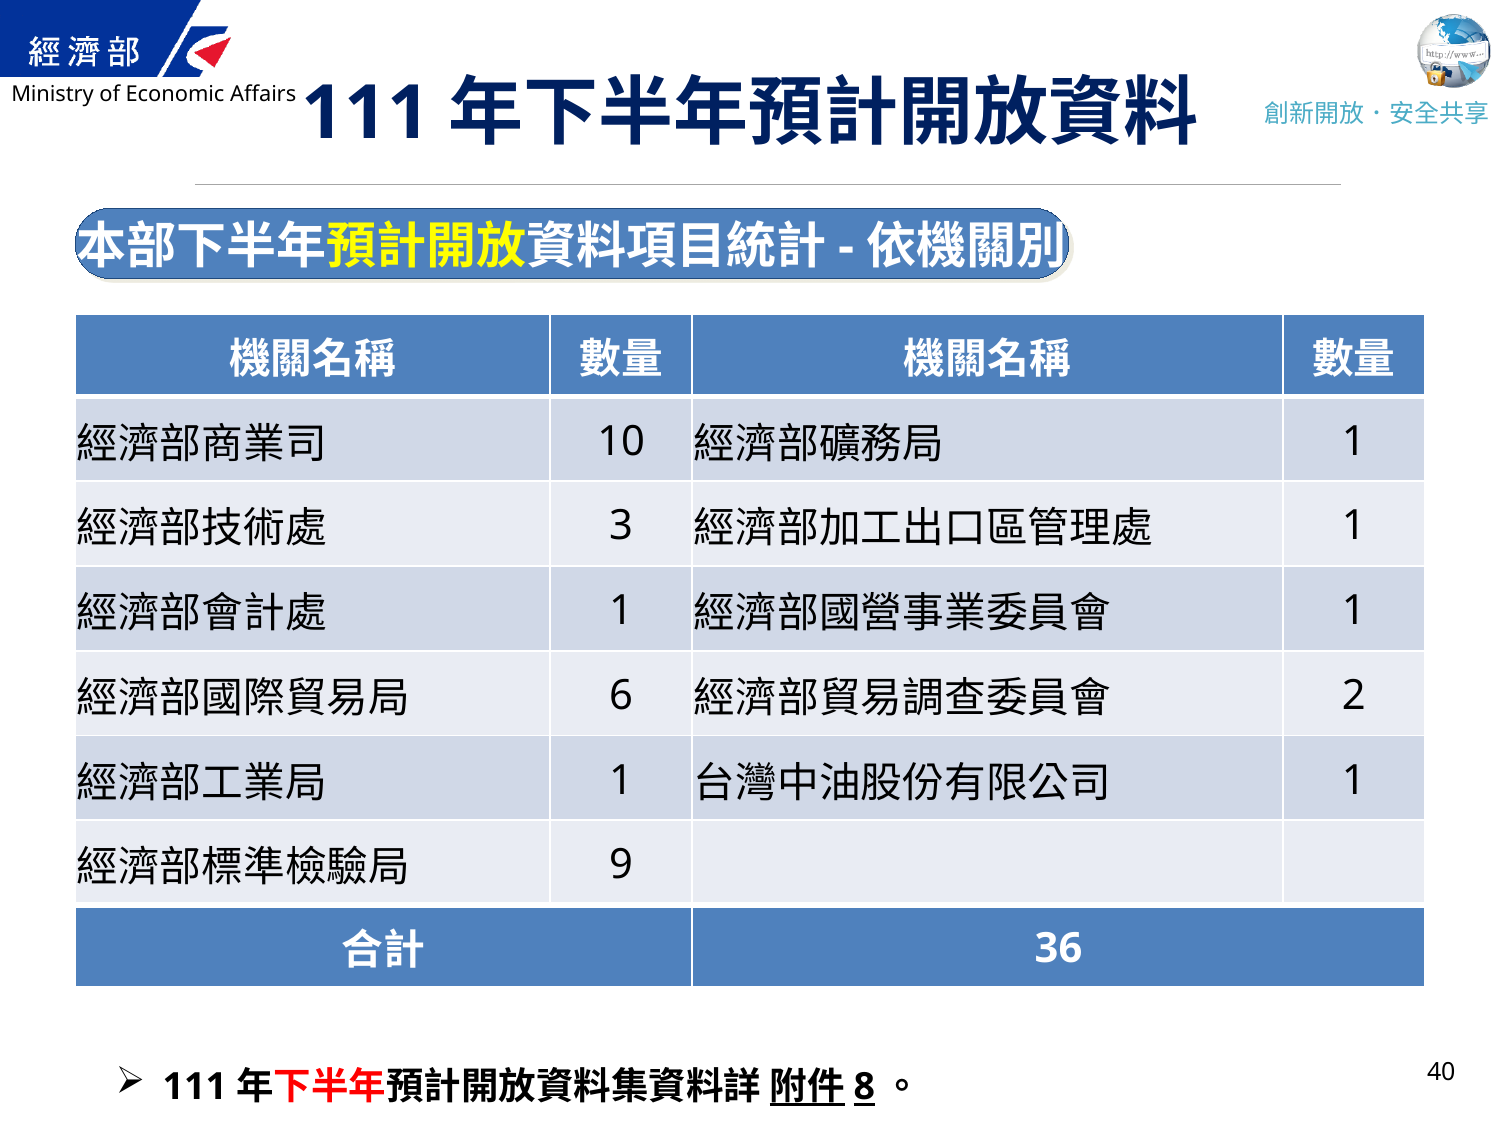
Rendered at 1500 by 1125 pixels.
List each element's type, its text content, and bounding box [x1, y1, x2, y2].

table_header 機關名稱 [693, 315, 1282, 394]
table_cell [1284, 821, 1424, 902]
table_cell 1 [1284, 736, 1424, 819]
text_box 111年下半年預計開放資料集資料詳 附件8。 [100, 1054, 937, 1115]
table_cell 1 [1284, 567, 1424, 650]
table_header 數量 [1284, 315, 1424, 394]
table_cell 經濟部會計處 [76, 567, 549, 650]
table_cell 經濟部貿易調查委員會 [693, 652, 1282, 735]
table_cell 1 [551, 567, 691, 650]
text_box 本部下半年預計開放資料項目統計-依機關別 [75, 208, 1069, 279]
table_cell 2 [1284, 652, 1424, 735]
table_cell 36 [693, 908, 1424, 986]
table_cell 3 [551, 482, 691, 565]
table_cell 經濟部標準檢驗局 [76, 821, 549, 902]
table_cell 1 [551, 736, 691, 819]
table_cell 6 [551, 652, 691, 735]
table_cell 經濟部工業局 [76, 736, 549, 819]
picture [0, 0, 231, 77]
table_cell 經濟部加工出口區管理處 [693, 482, 1282, 565]
table_cell 10 [551, 399, 691, 480]
table_cell 經濟部技術處 [76, 482, 549, 565]
table_header 數量 [551, 315, 691, 394]
table_header 機關名稱 [76, 315, 549, 394]
table_cell 經濟部商業司 [76, 399, 549, 480]
table_cell 經濟部礦務局 [693, 399, 1282, 480]
slide_number 40 [1120, 1042, 1471, 1103]
table_cell [693, 821, 1282, 902]
table_cell 1 [1284, 482, 1424, 565]
table_cell 經濟部國際貿易局 [76, 652, 549, 735]
table_cell 合計 [76, 908, 691, 986]
picture [1411, 10, 1495, 90]
table_cell 台灣中油股份有限公司 [693, 736, 1282, 819]
table_cell 1 [1284, 399, 1424, 480]
table_cell 9 [551, 821, 691, 902]
title 111年下半年預計開放資料 [75, 45, 1425, 173]
table_cell 經濟部國營事業委員會 [693, 567, 1282, 650]
